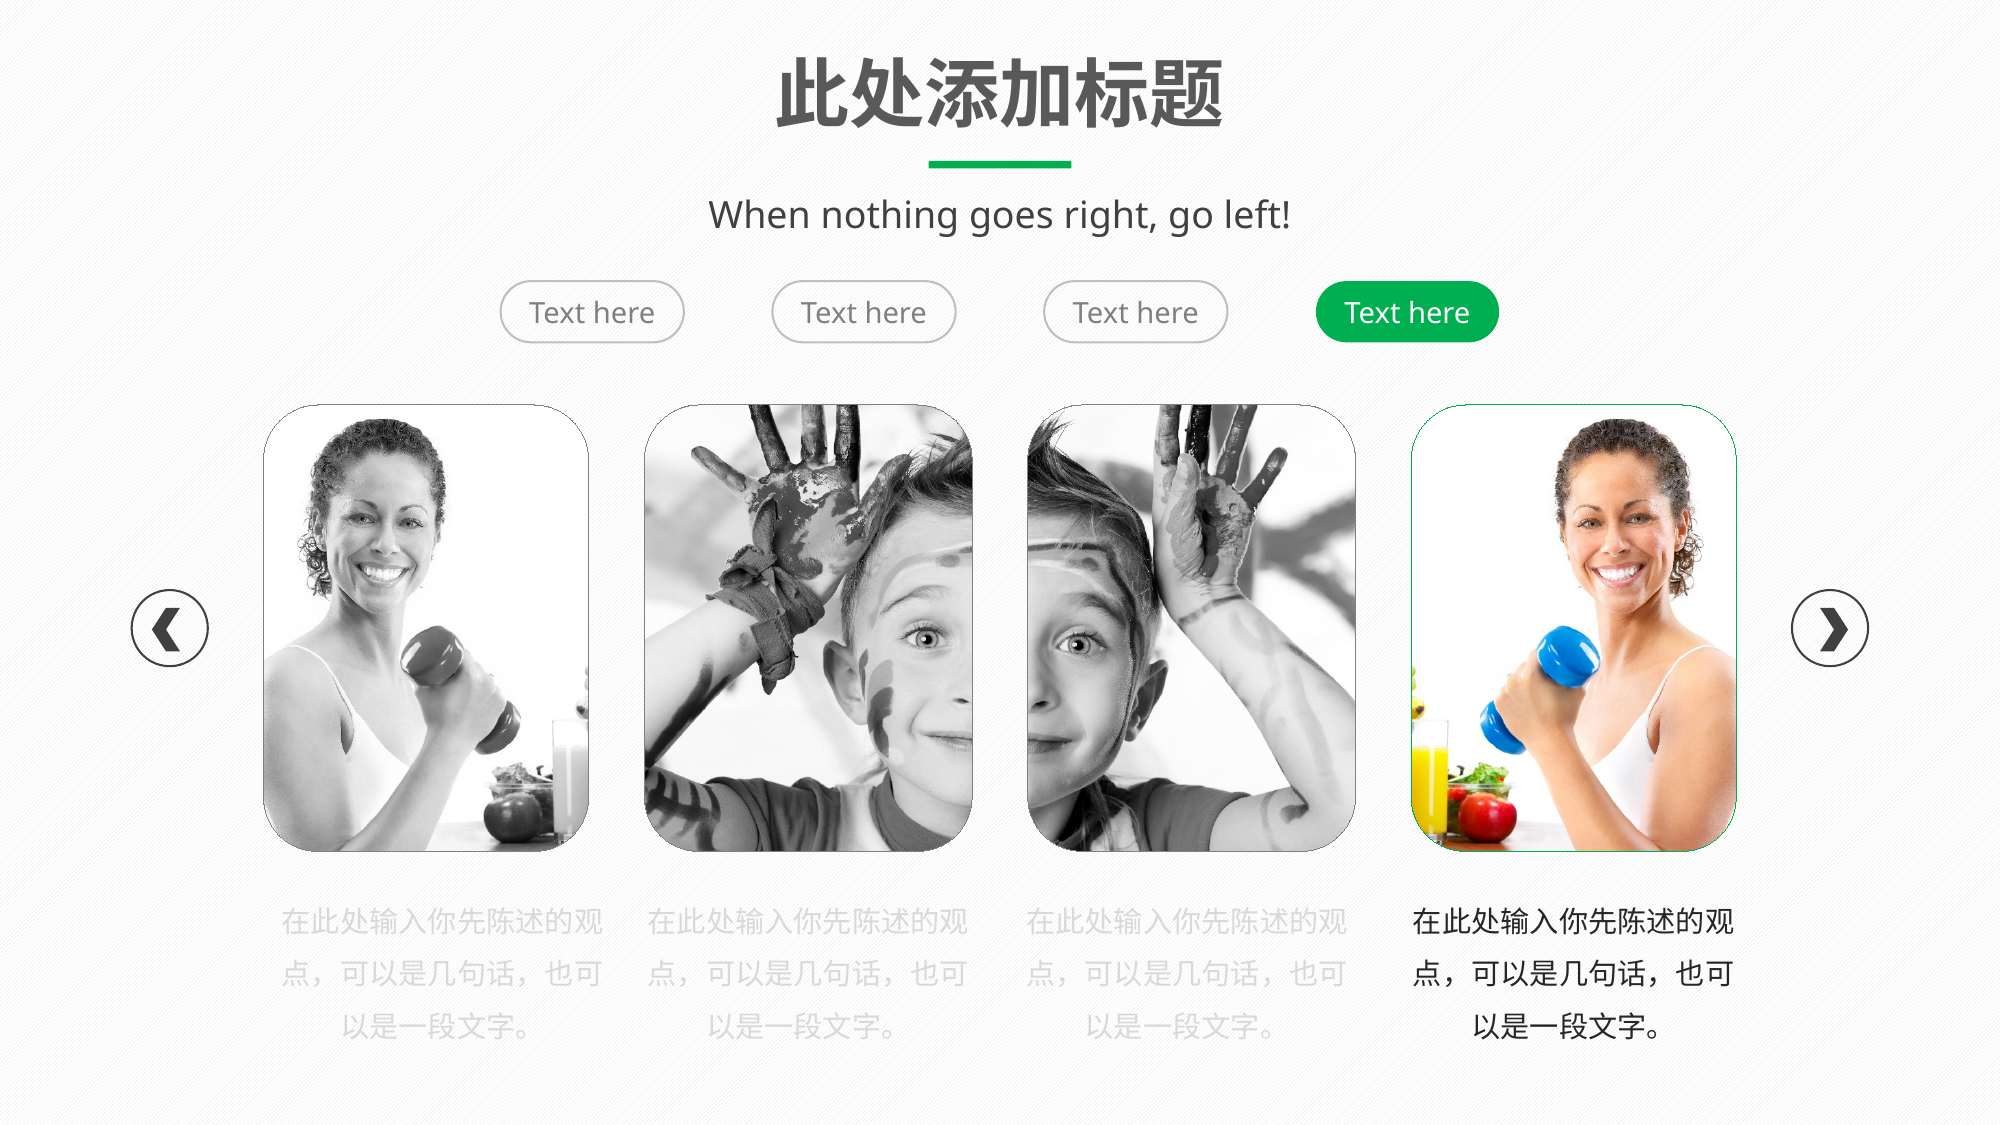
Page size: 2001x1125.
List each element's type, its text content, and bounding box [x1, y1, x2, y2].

text_box When nothing goes right, go left! [693, 184, 1307, 244]
text_box Text here [1314, 280, 1501, 344]
text_box 此处添加标题 [760, 39, 1240, 144]
text_box [927, 159, 1073, 170]
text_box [263, 404, 1737, 852]
text_box Text here [771, 280, 957, 344]
text_box 在此处输入你先陈述的观点，可以是几句话，也可以是一段文字。 [629, 878, 988, 1051]
text_box Text here [499, 280, 685, 344]
text_box 在此处输入你先陈述的观点，可以是几句话，也可以是一段文字。 [1008, 878, 1367, 1051]
text_box 在此处输入你先陈述的观点，可以是几句话，也可以是一段文字。 [263, 878, 622, 1051]
text_box 在此处输入你先陈述的观点，可以是几句话，也可以是一段文字。 [1394, 878, 1753, 1051]
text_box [1791, 589, 1869, 667]
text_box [131, 589, 208, 667]
text_box Text here [1043, 280, 1229, 344]
